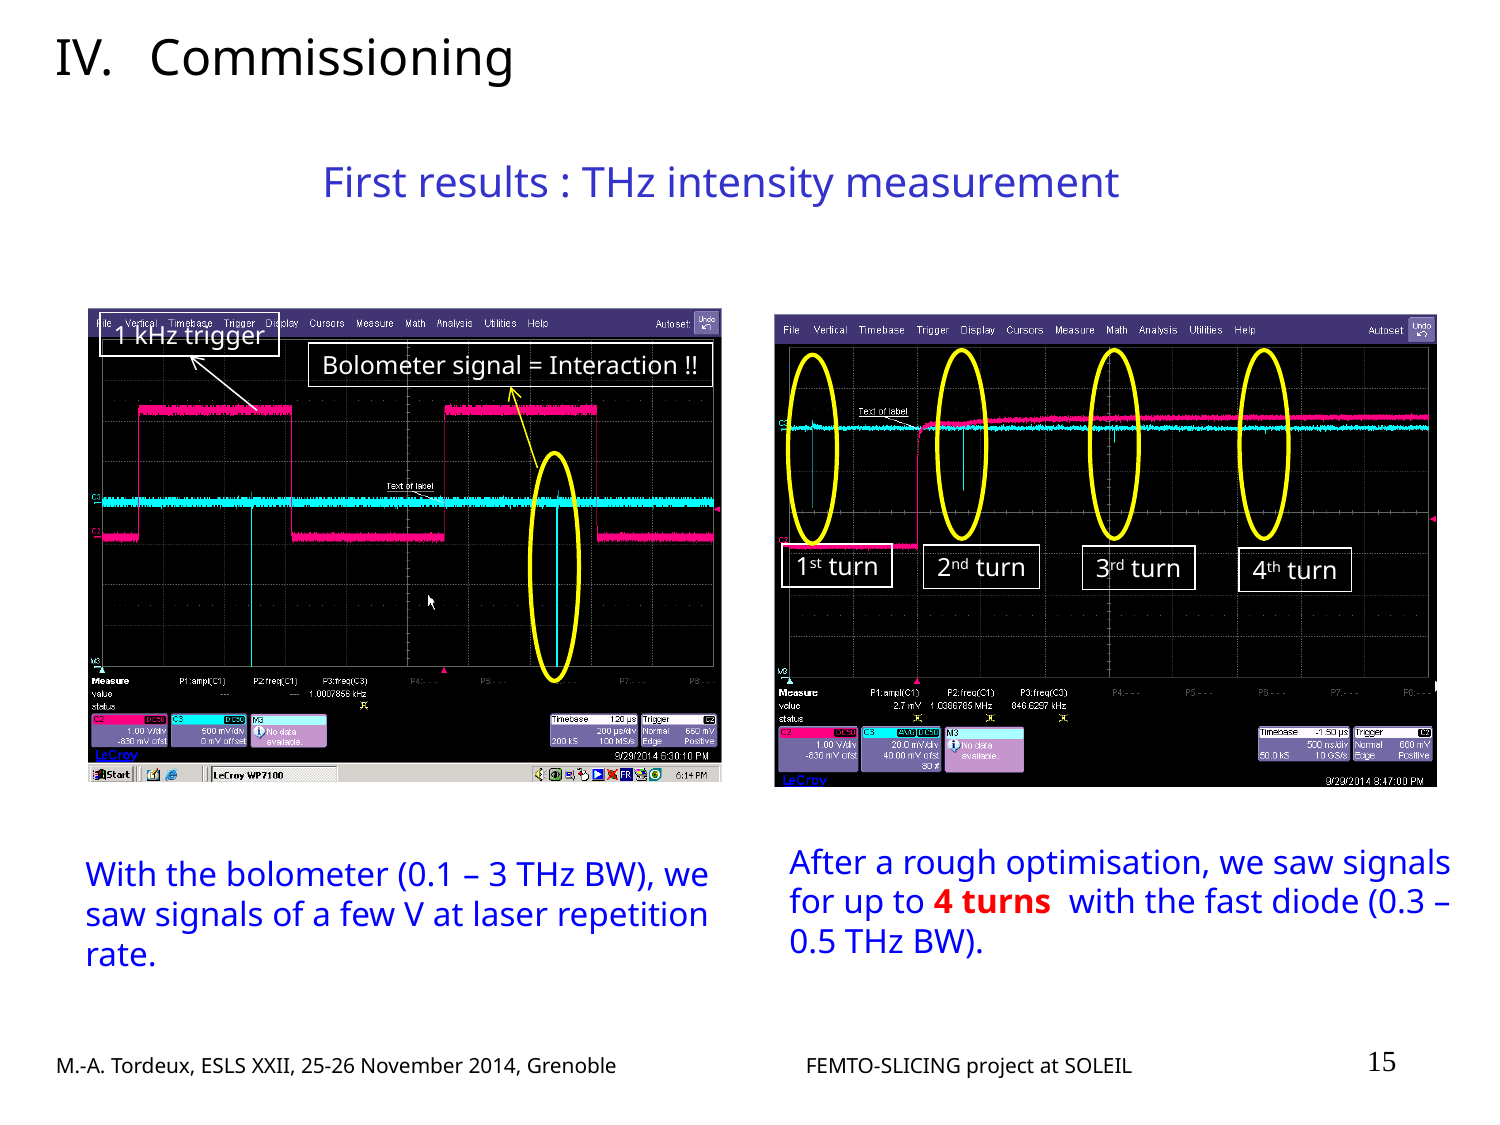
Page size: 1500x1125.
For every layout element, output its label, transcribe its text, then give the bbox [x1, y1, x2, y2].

text_box First results : THz intensity measurement [12, 148, 1430, 214]
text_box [510, 386, 538, 469]
picture [88, 308, 722, 782]
text_box After a rough optimisation, we saw signals for up to 4 turns with the fast diode (0.3 – 0.5 THz BW). [775, 834, 1471, 968]
picture [774, 314, 1437, 788]
slide_number 15 [1352, 1034, 1453, 1081]
text_box Commissioning [41, 18, 1459, 94]
text_box With the bolometer (0.1 – 3 THz BW), we saw signals of a few V at laser repetition rate. [71, 846, 738, 980]
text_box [189, 356, 258, 411]
